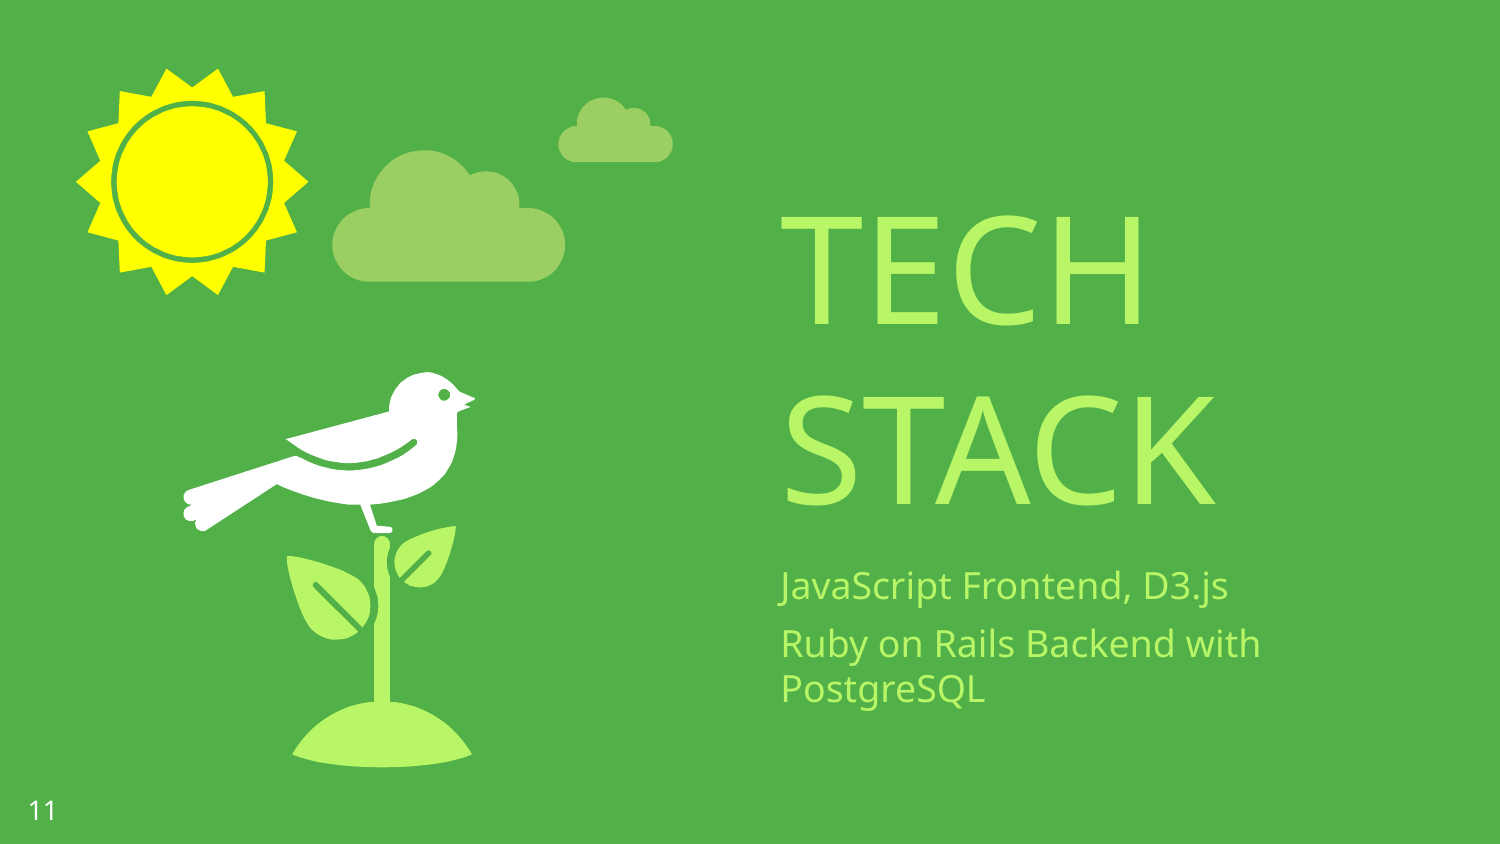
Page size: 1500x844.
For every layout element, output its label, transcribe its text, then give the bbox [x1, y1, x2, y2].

text_box [332, 150, 565, 282]
subtitle JavaScript Frontend, D3.js Ruby on Rails Backend with PostgreSQL [765, 547, 1425, 676]
text_box [183, 372, 475, 532]
text_box [558, 97, 673, 163]
slide_number ‹#› [12, 779, 103, 844]
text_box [75, 68, 309, 296]
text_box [286, 525, 473, 768]
title TECH STACK [765, 359, 1425, 547]
